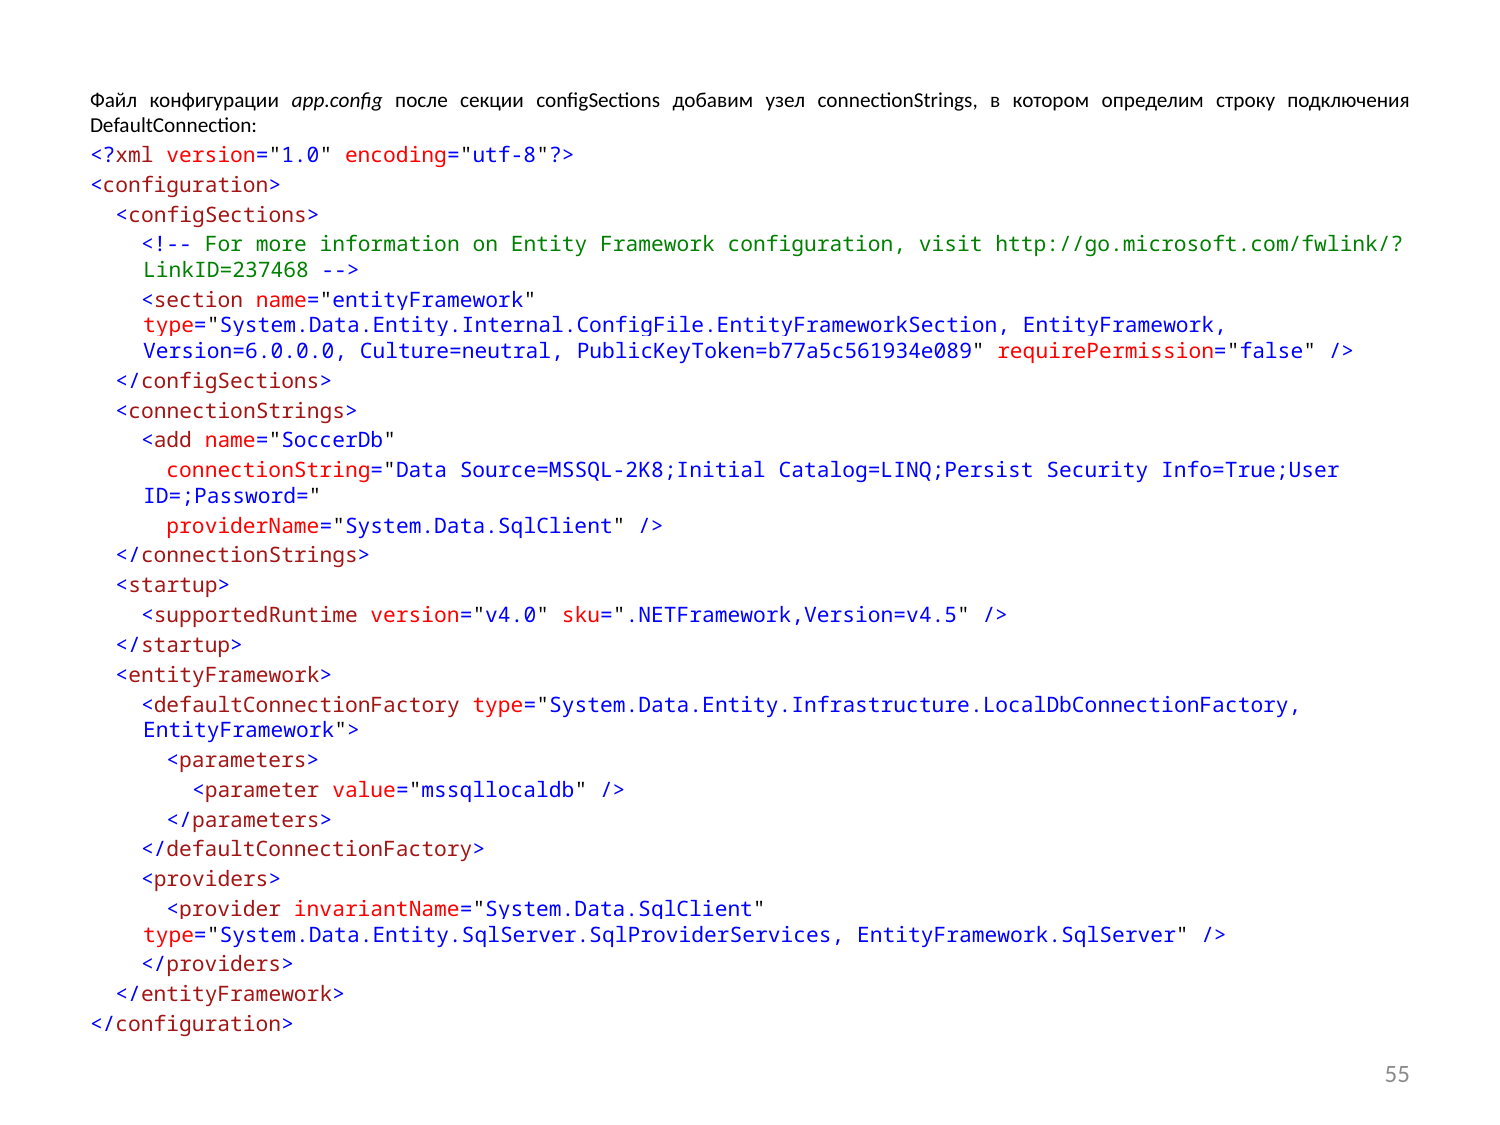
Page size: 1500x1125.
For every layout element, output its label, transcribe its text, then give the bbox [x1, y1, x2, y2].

slide_number 55 [1074, 1042, 1425, 1103]
list Файл конфигурации app.config после секции configSections добавим узел connectionStrings, в котором определим строку подключения DefaultConnection: <?xml version="1.0" encoding="utf-8"?> <configuration> <configSections> <!-- For more information on Entity Framework configuration, visit http://go.microsoft.com/fwlink/?LinkID=237468 --> <section name="entityFramework" type="System.Data.Entity.Internal.ConfigFile.EntityFrameworkSection, EntityFramework, Version=6.0.0.0, Culture=neutral, PublicKeyToken=b77a5c561934e089" requirePermission="false" /> </configSections> <connectionStrings> <add name="SoccerDb" connectionString="Data Source=MSSQL-2K8;Initial Catalog=LINQ;Persist Security Info=True;User ID=;Password=" providerName="System.Data.SqlClient" /> </connectionStrings> <startup> <supportedRuntime version="v4.0" sku=".NETFramework,Version=v4.5" /> </startup> <entityFramework> <defaultConnectionFactory type="System.Data.Entity.Infrastructure.LocalDbConnectionFactory, EntityFramework"> <parameters> <parameter value="mssqllocaldb" /> </parameters> </defaultConnectionFactory> <providers> <provider invariantName="System.Data.SqlClient" type="System.Data.Entity.SqlServer.SqlProviderServices, EntityFramework.SqlServer" /> </providers> </entityFramework> </configuration> [75, 78, 1425, 1047]
